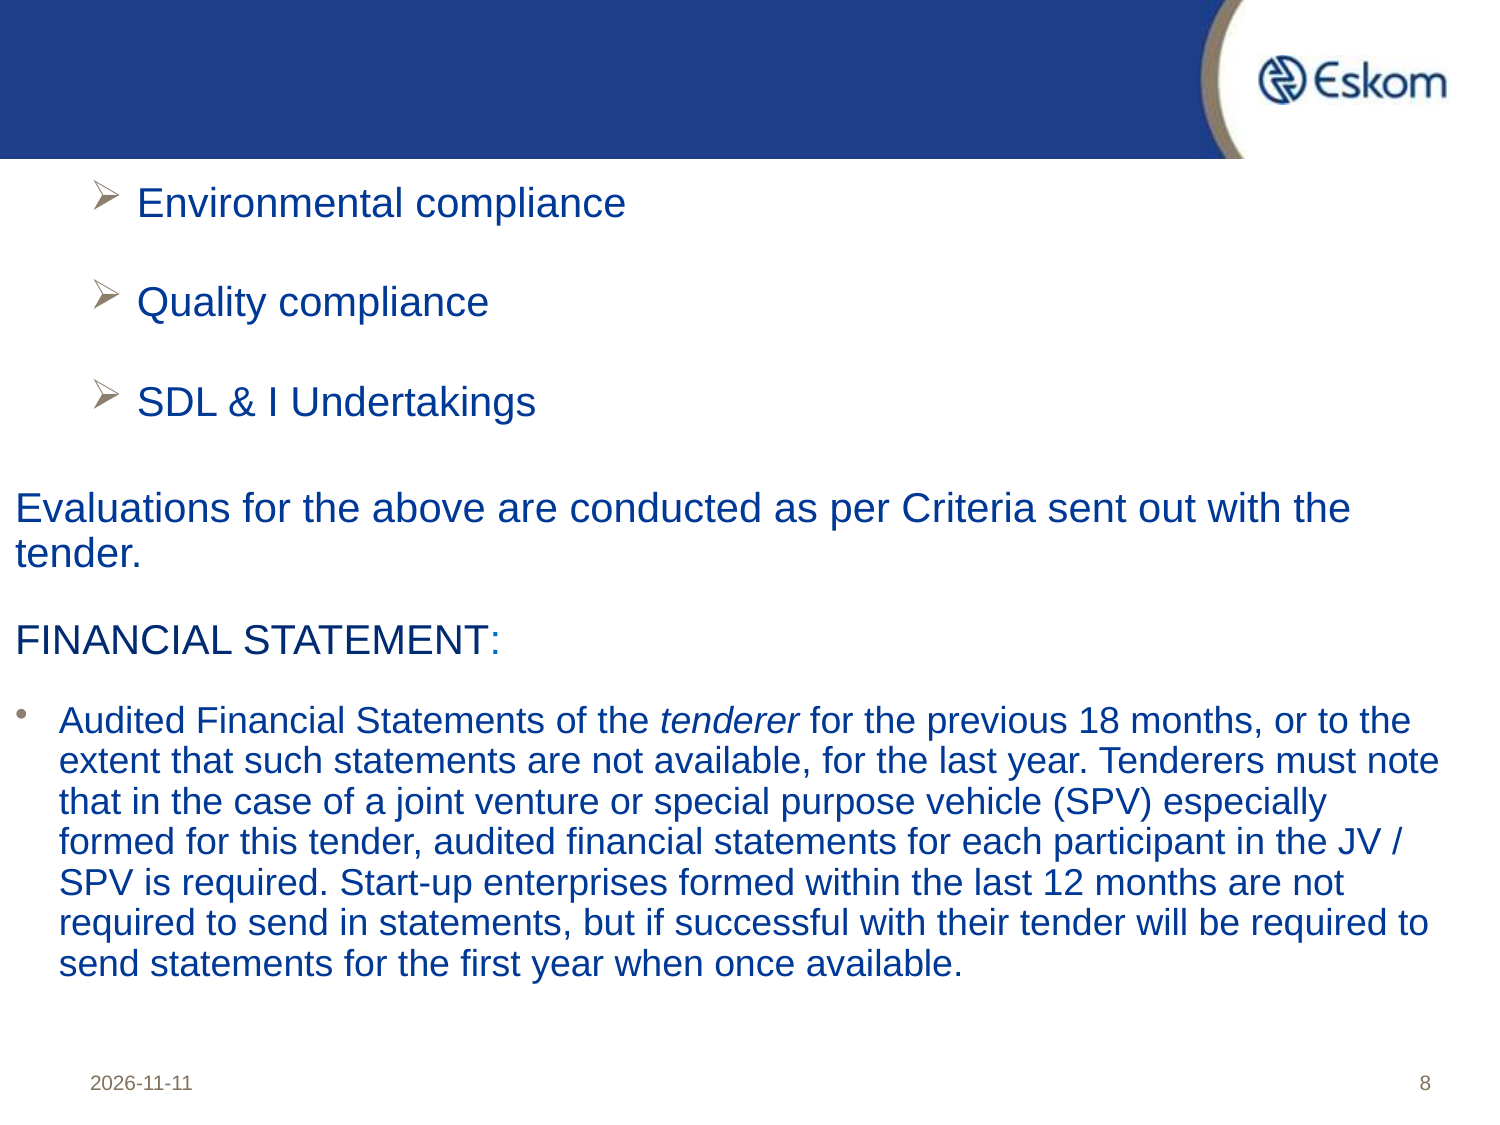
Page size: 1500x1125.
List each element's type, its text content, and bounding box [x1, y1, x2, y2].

list Environmental compliance Quality compliance SDL & I Undertakings Evaluations for the above are conducted as per Criteria sent out with the tender. FINANCIAL STATEMENT: Audited Financial Statements of the tenderer for the previous 18 months, or to the extent that such statements are not available, for the last year. Tenderers must note that in the case of a joint venture or special purpose vehicle (SPV) especially formed for this tender, audited financial statements for each participant in the JV / SPV is required. Start-up enterprises formed within the last 12 months are not required to send in statements, but if successful with their tender will be required to send statements for the first year when once available. [0, 160, 1459, 1064]
slide_number 8 [1174, 1058, 1447, 1103]
picture [1257, 55, 1450, 105]
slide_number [74, 1058, 361, 1103]
picture [0, 0, 1246, 159]
